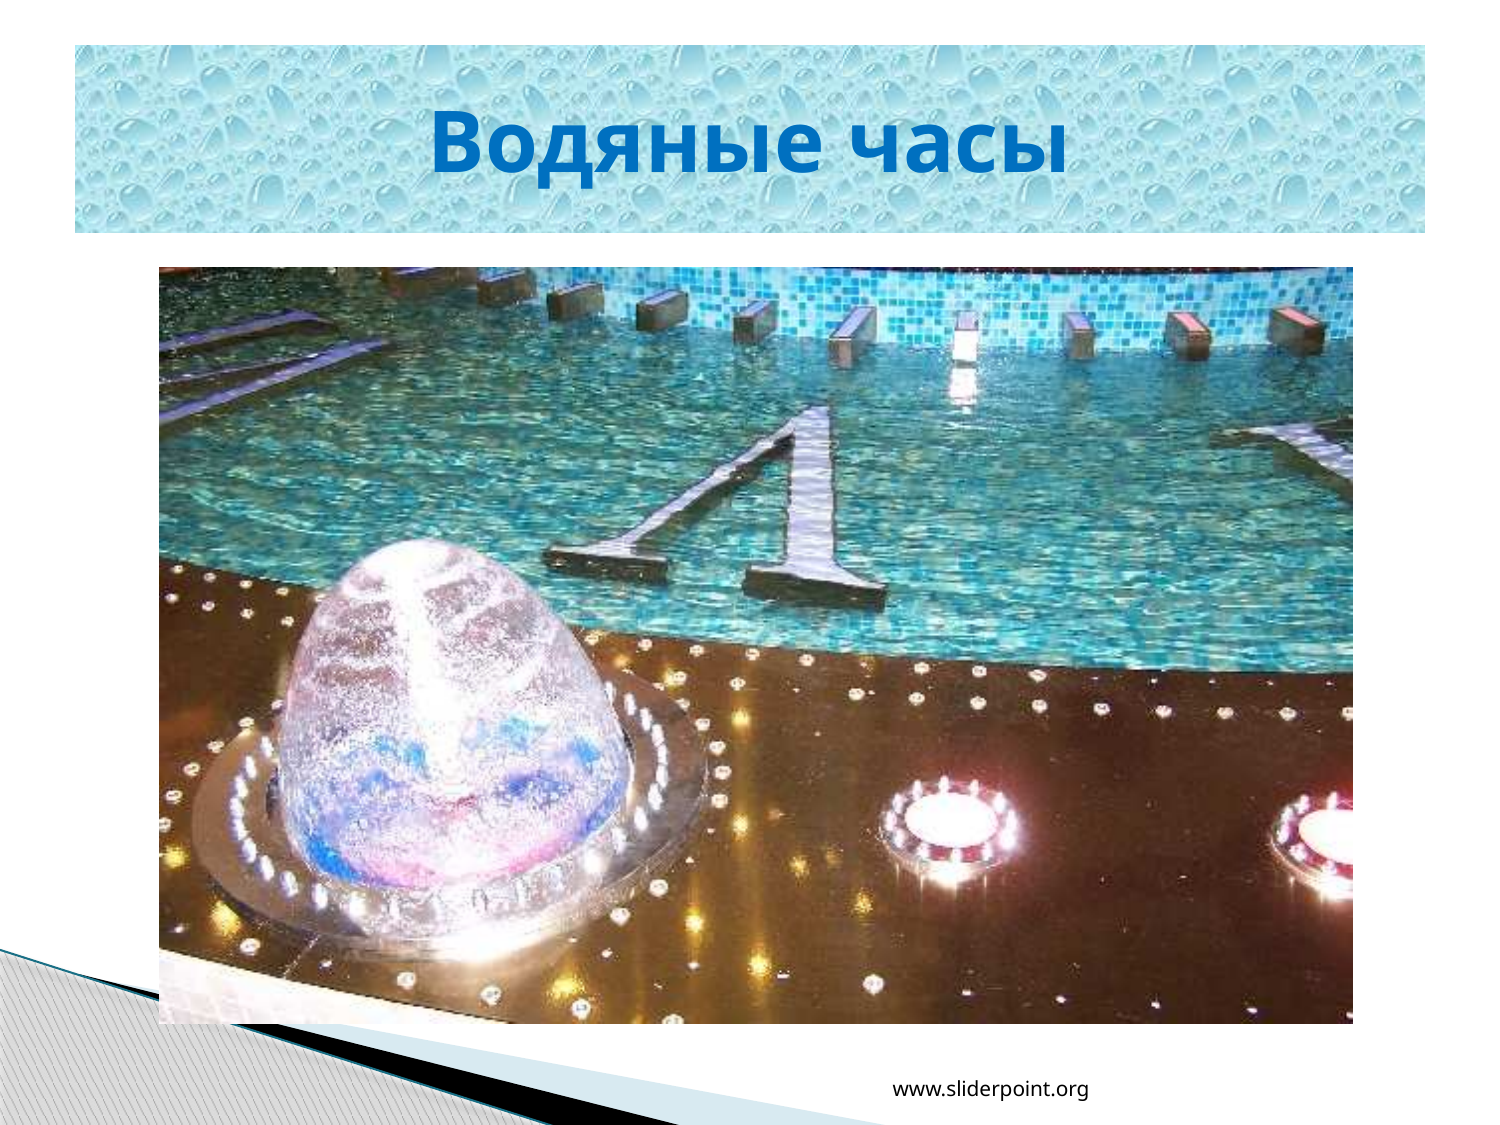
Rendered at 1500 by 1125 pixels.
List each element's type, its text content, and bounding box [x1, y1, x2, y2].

picture [159, 266, 1353, 1024]
footer www.sliderpoint.org [718, 1051, 1105, 1112]
title Водяные часы [75, 45, 1425, 233]
